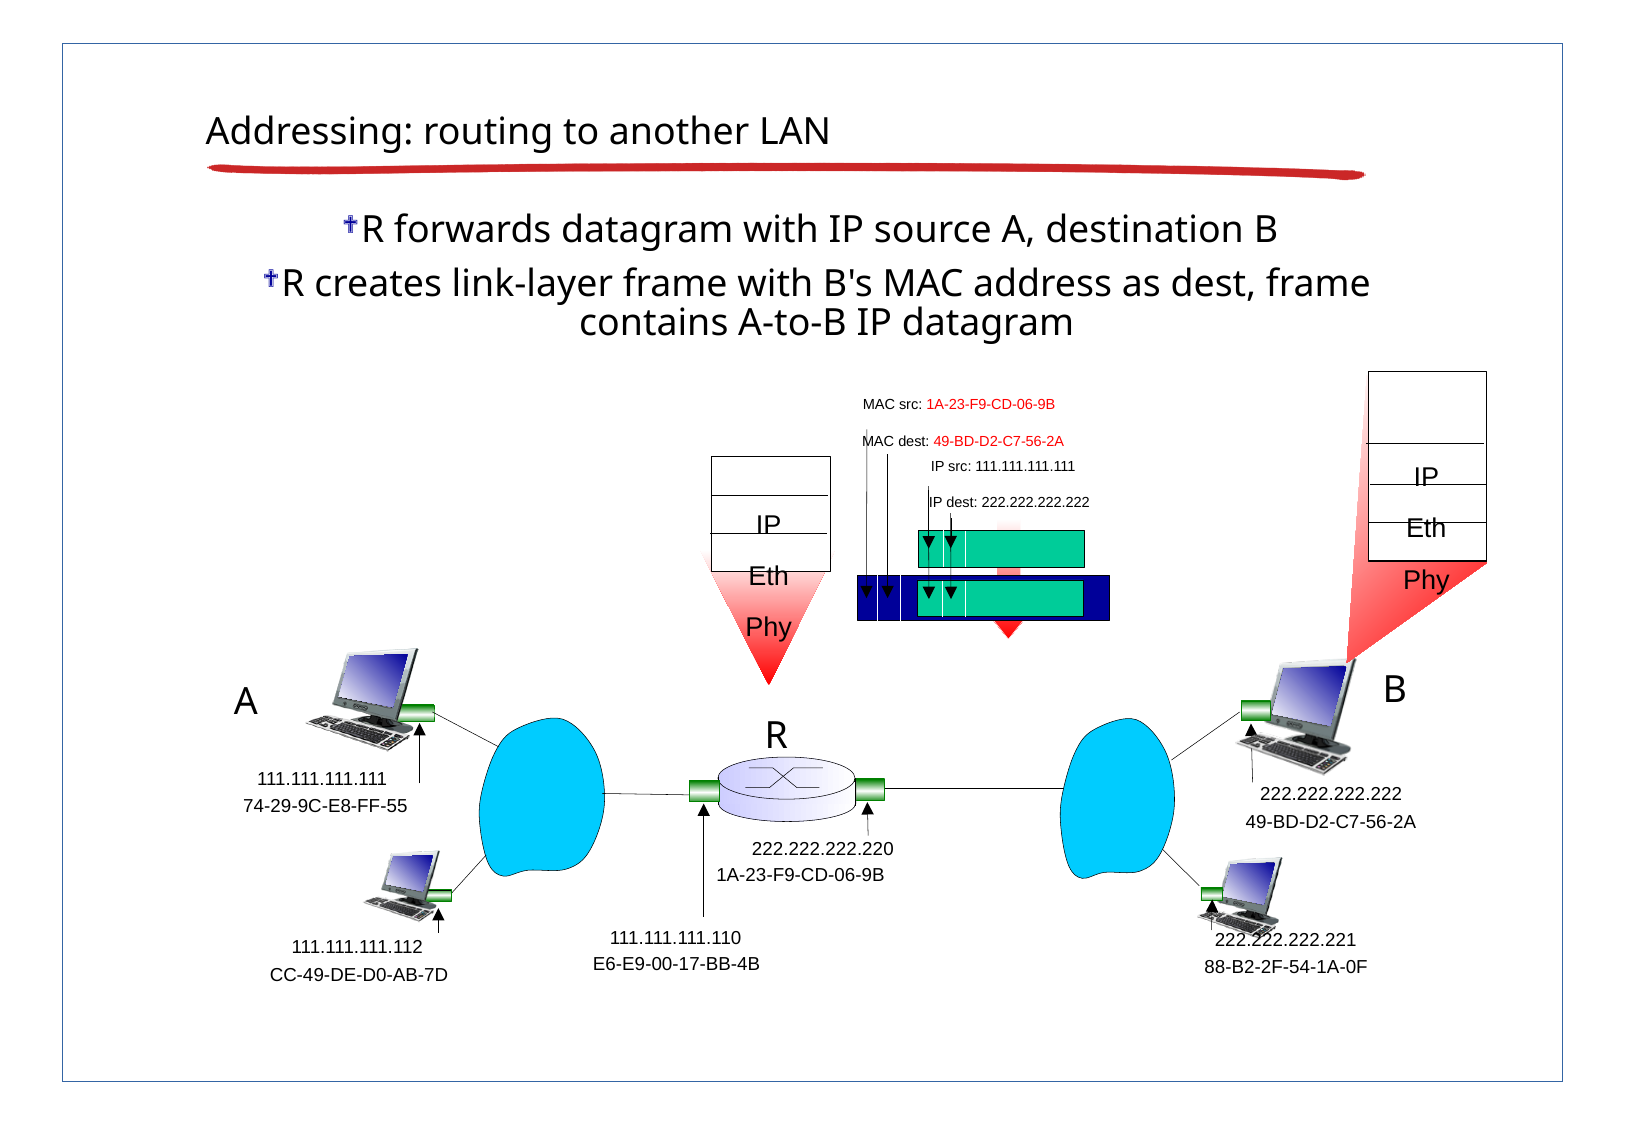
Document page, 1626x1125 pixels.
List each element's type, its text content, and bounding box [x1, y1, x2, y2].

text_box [845, 390, 1110, 640]
text_box R forwards datagram with IP source A, destination B [227, 207, 1404, 256]
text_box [1346, 351, 1488, 663]
title Addressing: routing to another LAN [200, 42, 1413, 217]
text_box R creates link-layer frame with B's MAC address as dest, frame contains A-to-B IP datagram [228, 261, 1406, 348]
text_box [227, 642, 1426, 1013]
text_box [62, 43, 1563, 1082]
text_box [699, 399, 836, 686]
picture [201, 158, 1379, 186]
